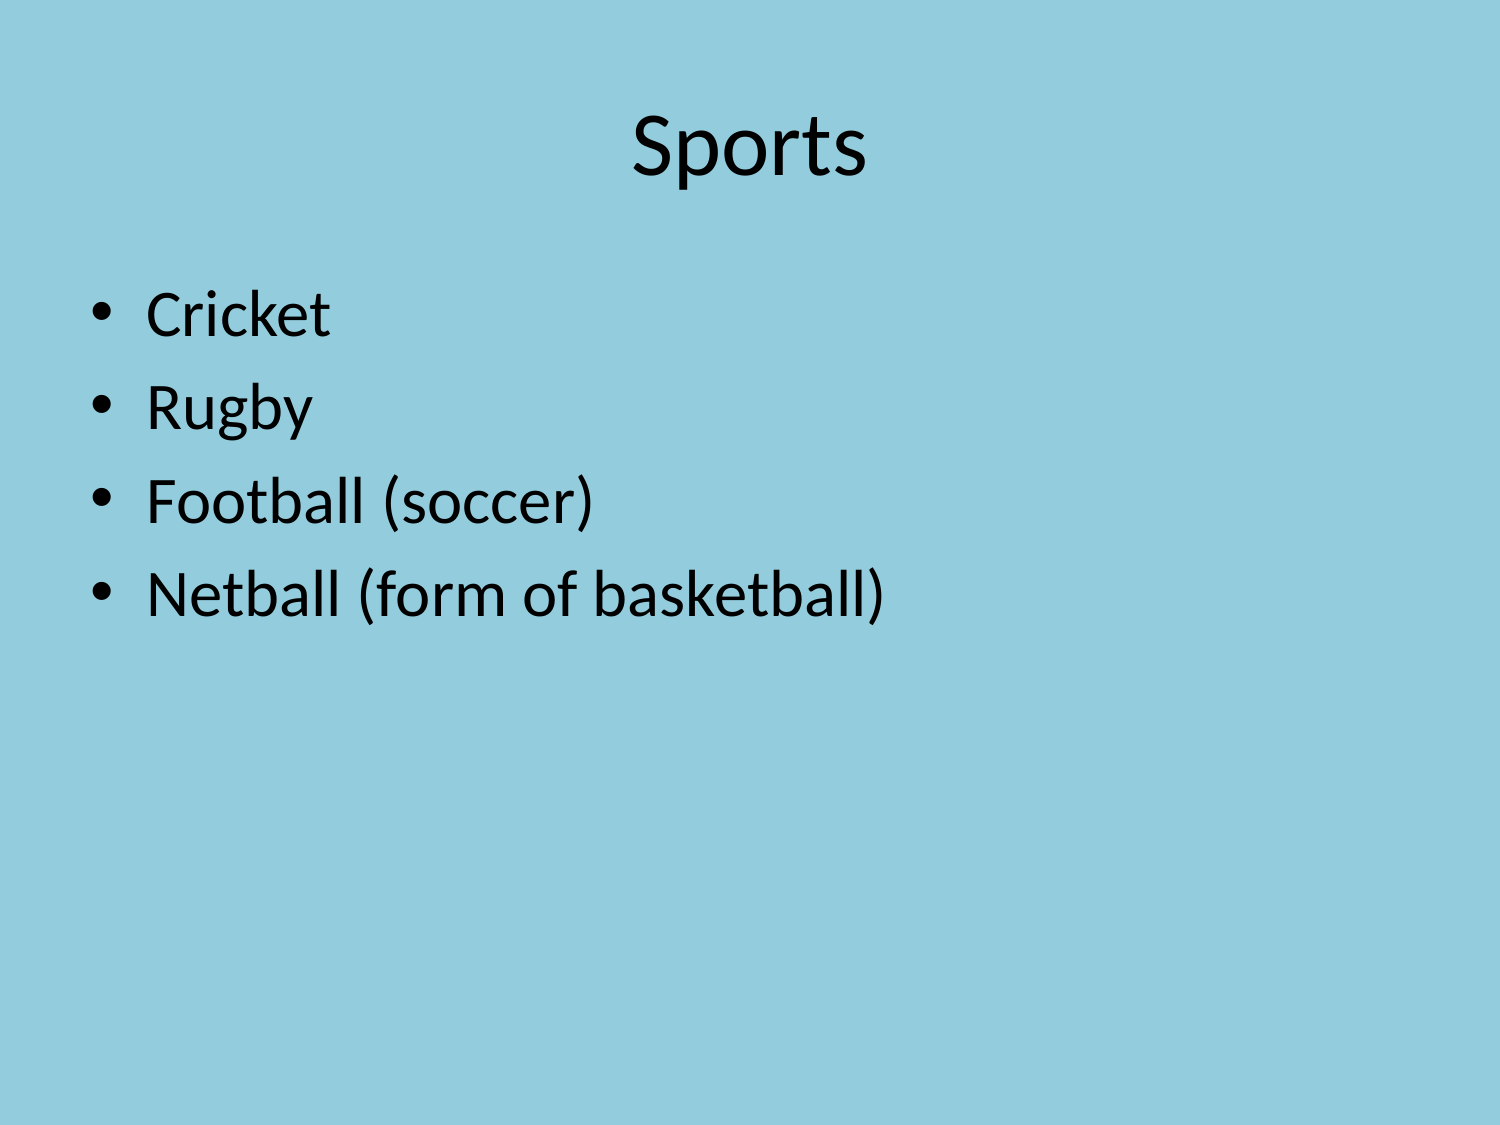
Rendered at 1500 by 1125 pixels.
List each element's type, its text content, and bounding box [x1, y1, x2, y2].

title Sports [75, 45, 1425, 233]
list Cricket Rugby Football (soccer) Netball (form of basketball) [75, 262, 1425, 1005]
